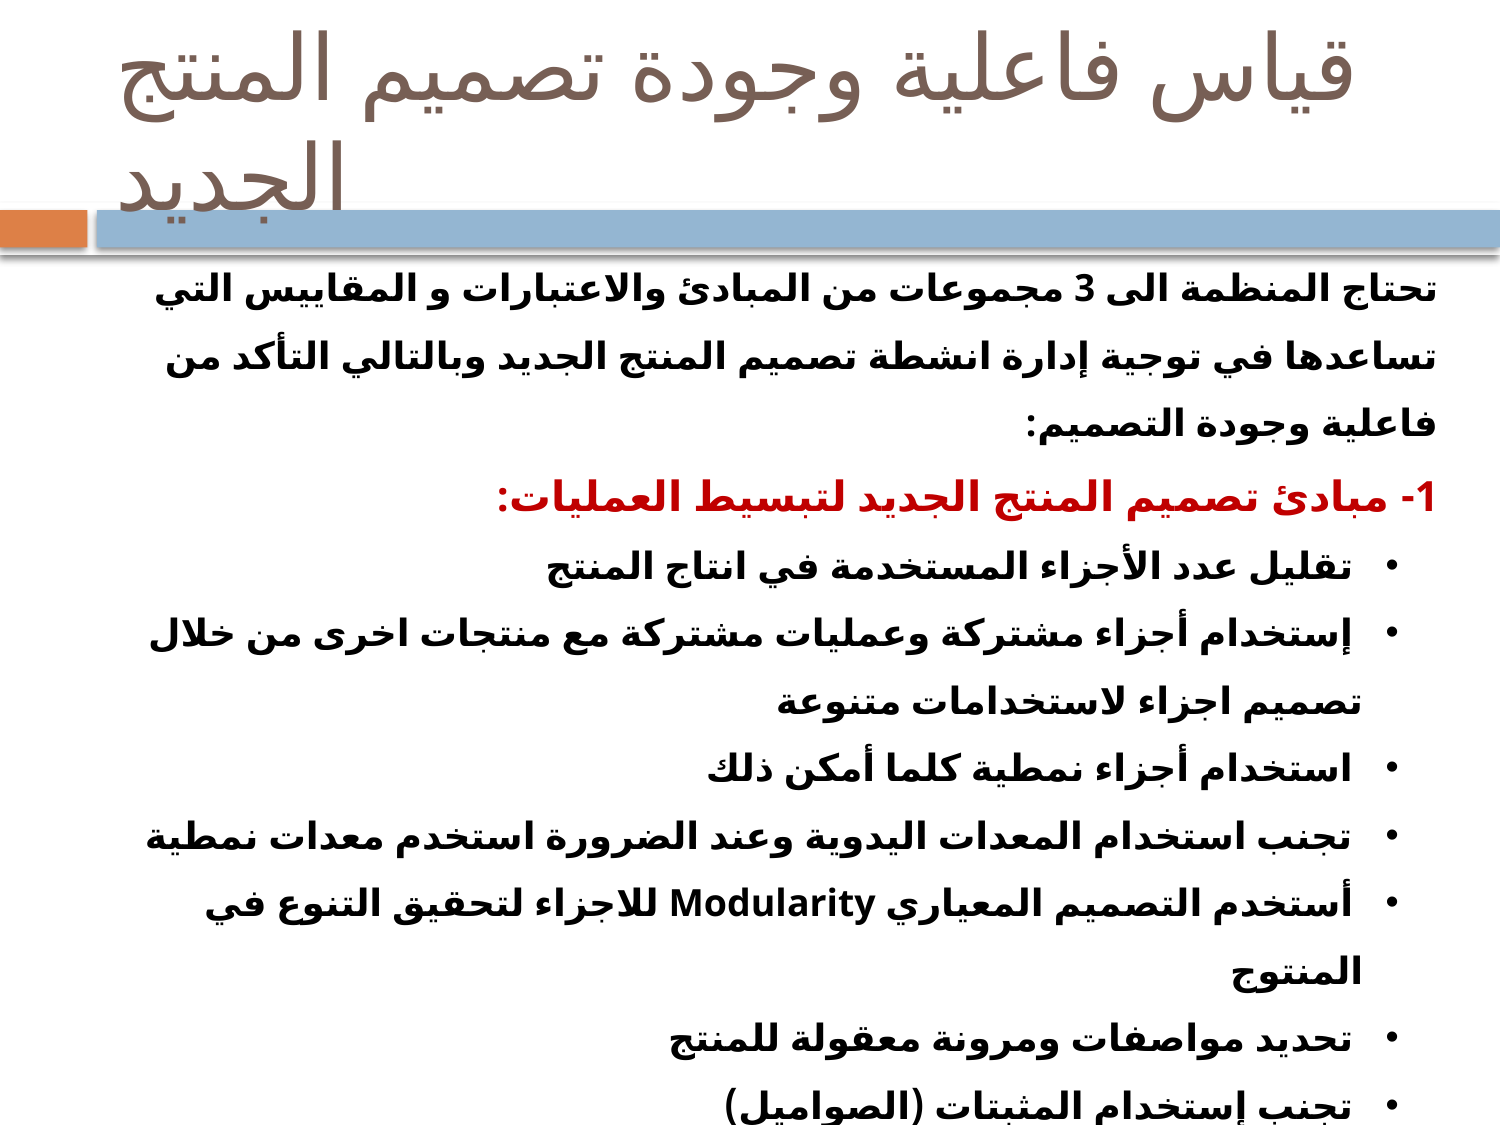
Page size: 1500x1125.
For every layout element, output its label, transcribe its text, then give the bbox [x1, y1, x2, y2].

text_box تحتاج المنظمة الى 3 مجموعات من المبادئ والاعتبارات و المقاييس التي تساعدها في توجية إدارة انشطة تصميم المنتج الجديد وبالتالي التأكد من فاعلية وجودة التصميم: 1- مبادئ تصميم المنتج الجديد لتبسيط العمليات: تقليل عدد الأجزاء المستخدمة في انتاج المنتج إستخدام أجزاء مشتركة وعمليات مشتركة مع منتجات اخرى من خلال تصميم اجزاء لاستخدامات متنوعة استخدام أجزاء نمطية كلما أمكن ذلك تجنب استخدام المعدات اليدوية وعند الضرورة استخدم معدات نمطية أستخدم التصميم المعياري Modularity للاجزاء لتحقيق التنوع في المنتوج تحديد مواصفات ومرونة معقولة للمنتج تجنب إستخدام المثبتات (الصواميل) وغيرها [58, 234, 1453, 1125]
title قياس فاعلية وجودة تصميم المنتج الجديد [100, 37, 1438, 200]
